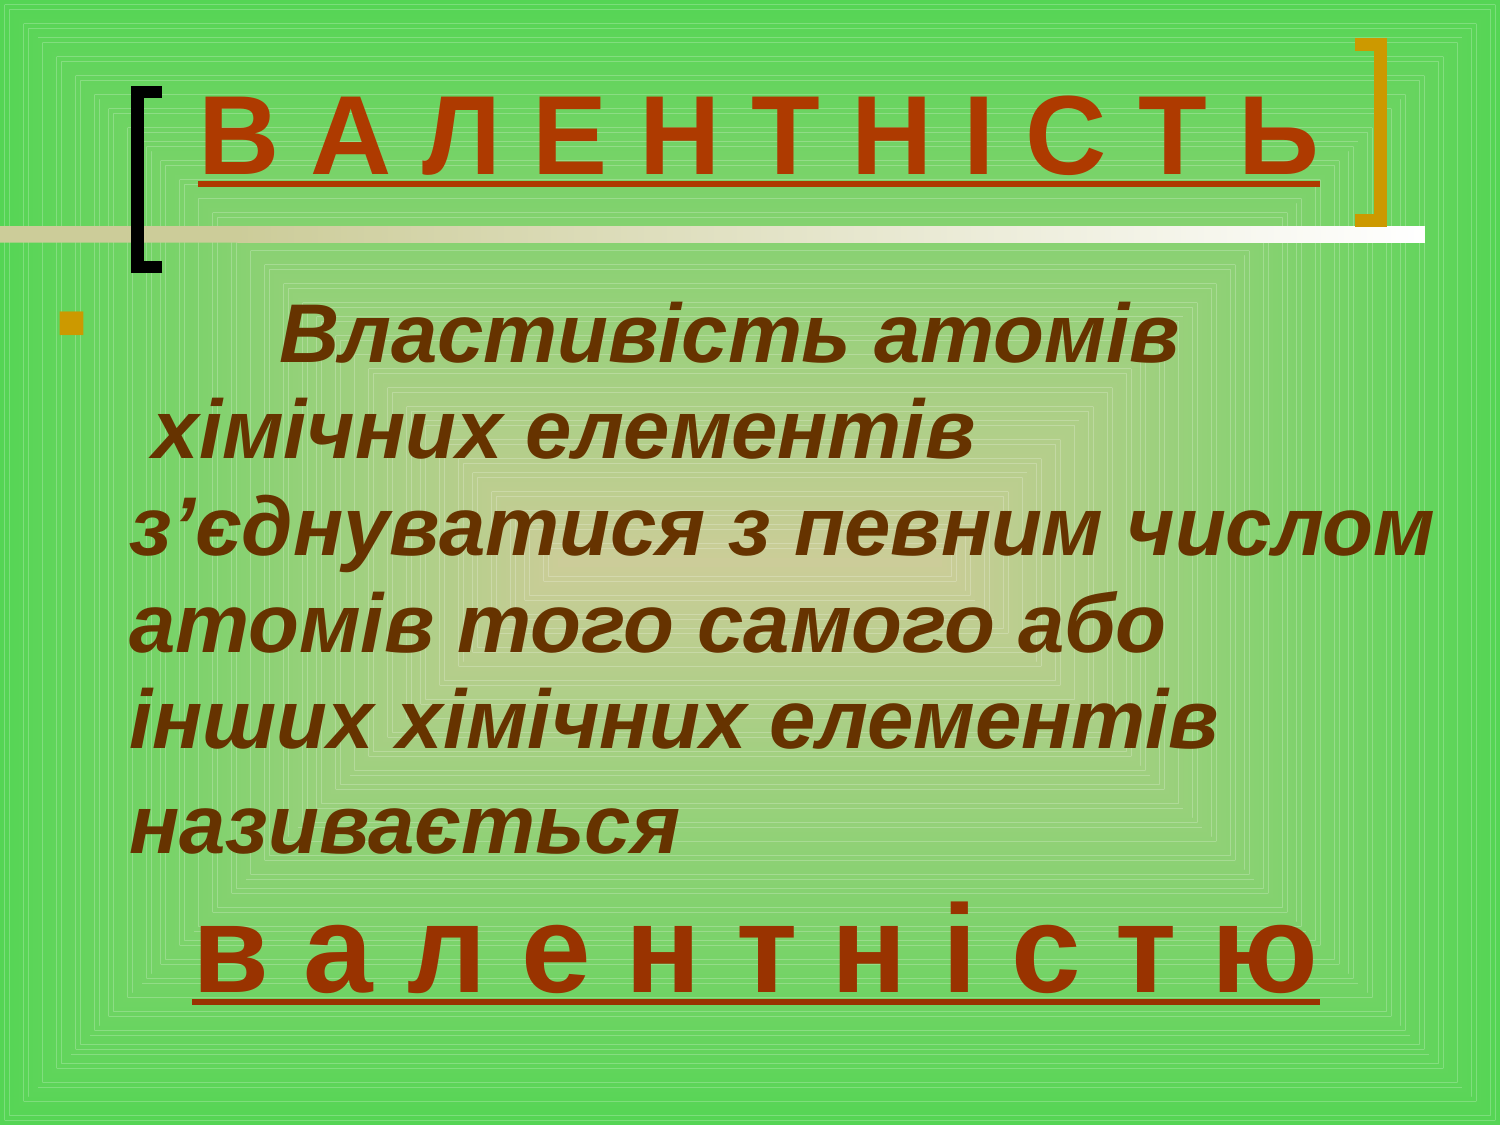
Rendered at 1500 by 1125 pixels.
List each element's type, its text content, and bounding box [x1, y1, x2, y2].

title В А Л Е Н Т Н І С Т Ь [183, 0, 1358, 205]
list Властивість атомів хімічних елементів з’єднуватися з певним числом атомів того самого або інших хімічних елементів називається в а л е н т н і с т ю [41, 290, 1471, 1083]
